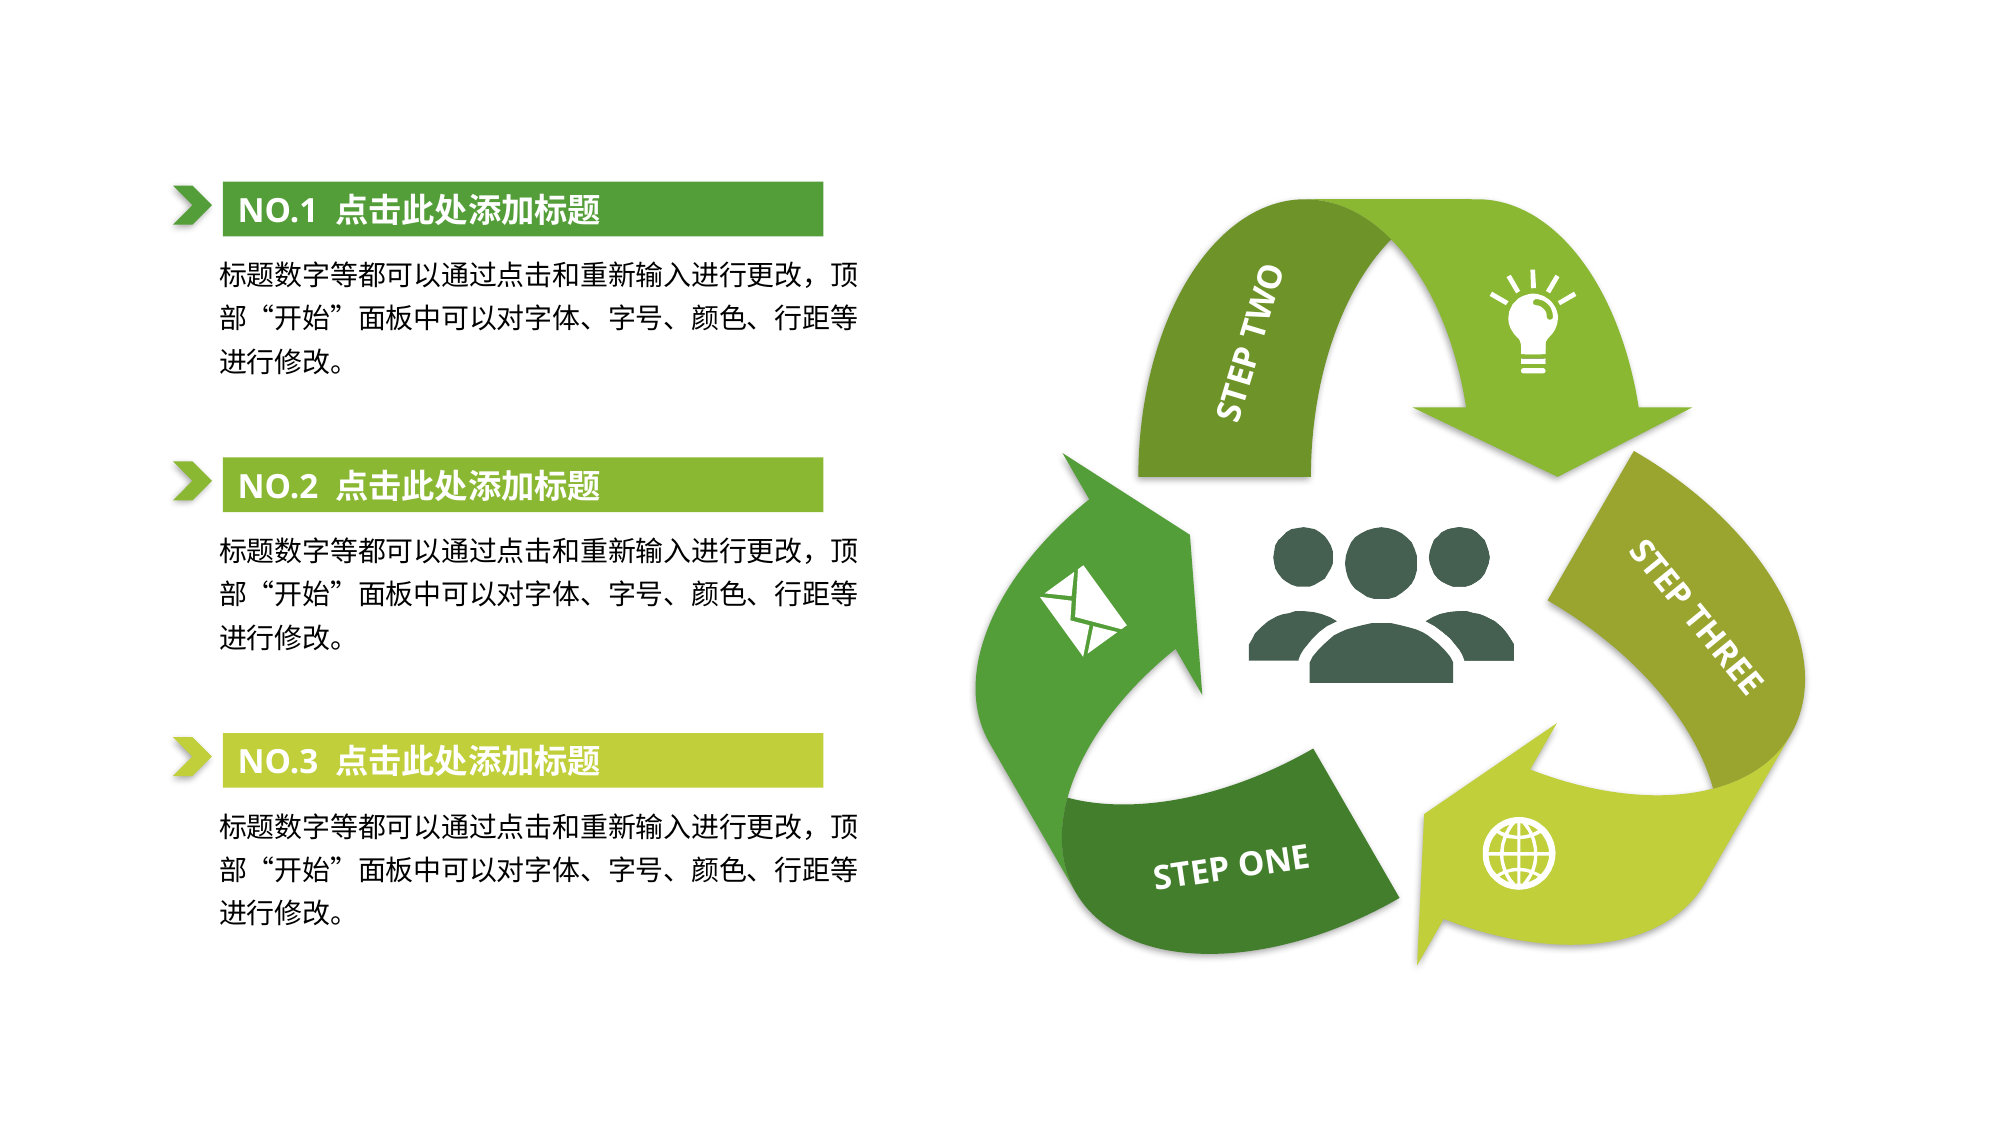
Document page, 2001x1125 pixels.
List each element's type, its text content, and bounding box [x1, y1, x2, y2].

text_box [172, 460, 213, 502]
text_box NO.1 点击此处添加标题 [222, 181, 824, 237]
text_box [172, 184, 213, 226]
text_box NO.3 点击此处添加标题 [222, 733, 824, 788]
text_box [1138, 198, 1698, 478]
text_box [1475, 482, 1754, 1043]
text_box 标题数字等都可以通过点击和重新输入进行更改，顶部“开始”面板中可以对字体、字号、颜色、行距等进行修改。 [204, 240, 880, 386]
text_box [1326, 526, 1470, 684]
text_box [1000, 445, 1322, 1006]
text_box NO.2 点击此处添加标题 [222, 457, 824, 513]
text_box 标题数字等都可以通过点击和重新输入进行更改，顶部“开始”面板中可以对字体、字号、颜色、行距等进行修改。 [204, 791, 880, 937]
text_box 标题数字等都可以通过点击和重新输入进行更改，顶部“开始”面板中可以对字体、字号、颜色、行距等进行修改。 [204, 516, 880, 662]
text_box [172, 736, 213, 777]
